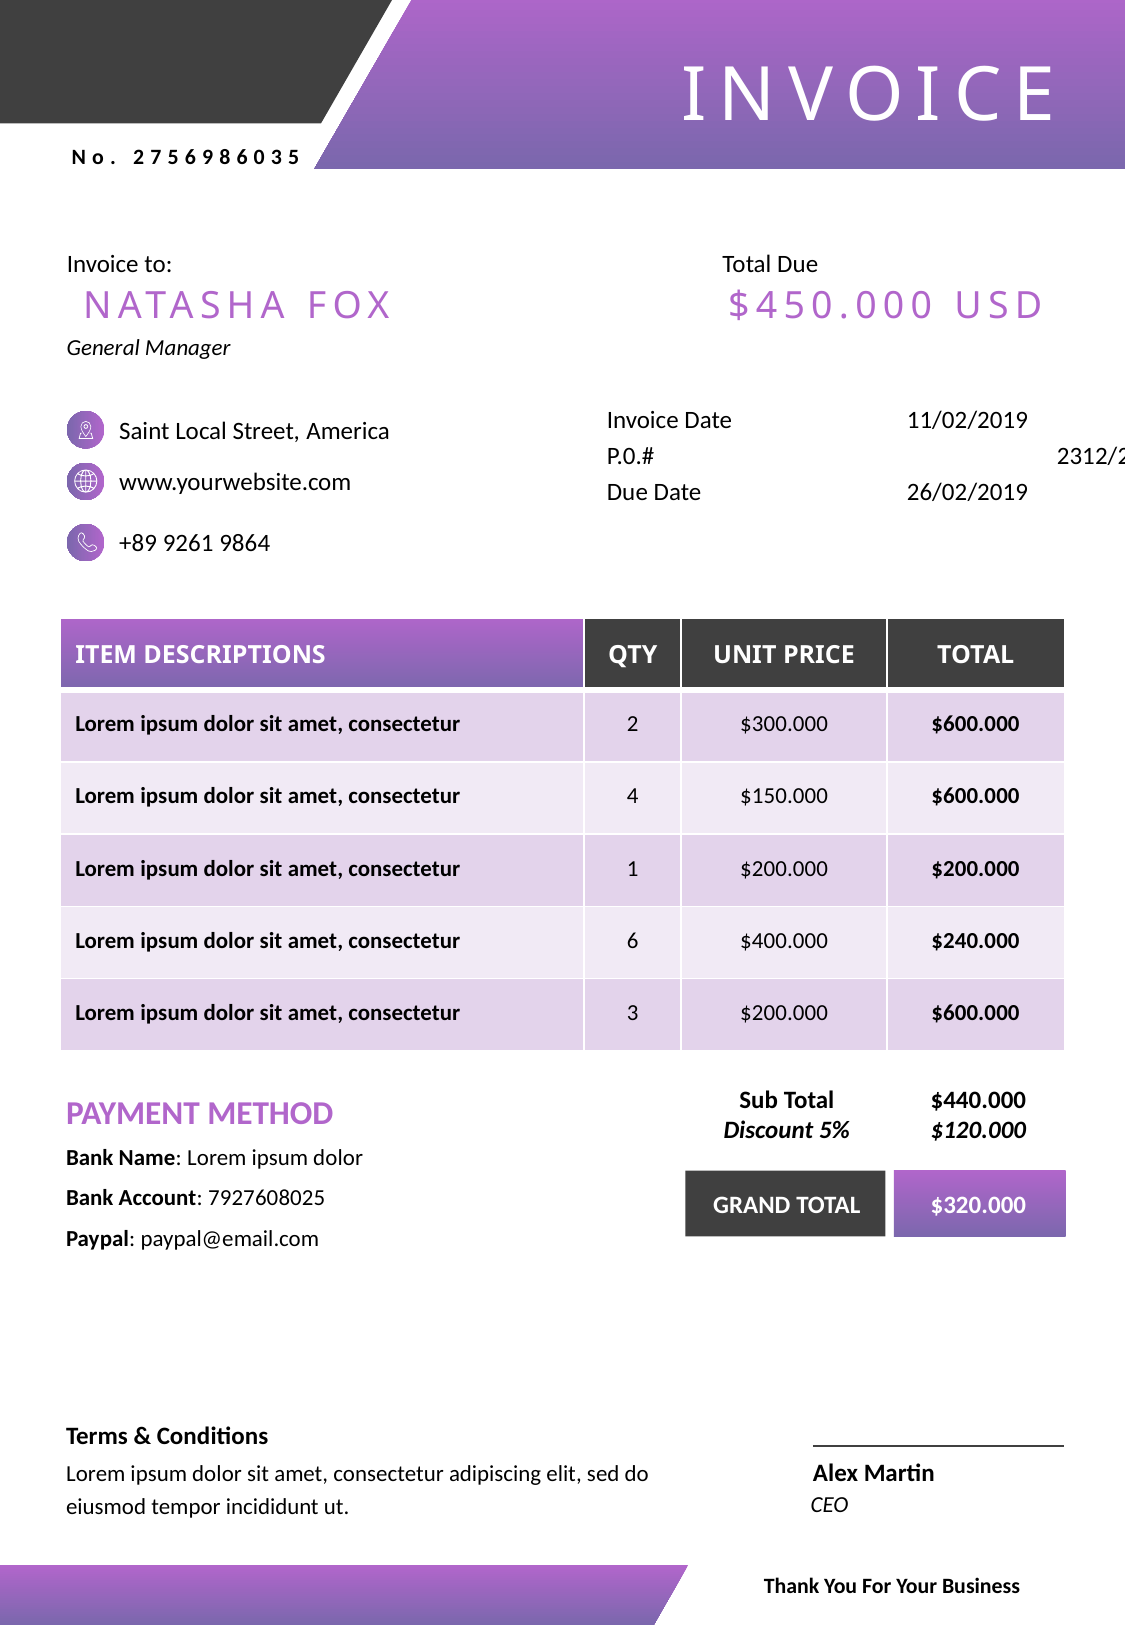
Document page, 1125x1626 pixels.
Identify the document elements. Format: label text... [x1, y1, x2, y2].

text_box Bank Account: 7927608025 [51, 1175, 426, 1216]
table_cell $200.000 [888, 835, 1064, 906]
text_box NATASHA FOX [68, 274, 405, 334]
table_cell $300.000 [682, 693, 886, 761]
text_box Sub Total Discount 5% [700, 1076, 873, 1152]
text_box INVOICE [666, 37, 1071, 143]
text_box Total Due [707, 240, 834, 286]
text_box $440.000 $120.000 [892, 1076, 1065, 1152]
text_box Bank Name: Lorem ipsum dolor [51, 1134, 426, 1175]
text_box Alex Martin [798, 1448, 956, 1494]
table_header QTY [585, 619, 680, 687]
text_box Thank You For Your Business [749, 1564, 1036, 1606]
text_box Invoice Date 11/02/2019 P.0.# 2312/2019 Due Date 26/02/2019 [592, 390, 1125, 513]
text_box Terms & Conditions [51, 1412, 393, 1457]
text_box CEO [795, 1482, 864, 1525]
table_cell $240.000 [888, 907, 1064, 978]
text_box [0, 1563, 691, 1625]
text_box $320.000 [892, 1180, 1065, 1226]
table_cell Lorem ipsum dolor sit amet, consectetur [61, 763, 583, 833]
text_box [893, 1170, 1067, 1237]
table_cell $200.000 [682, 979, 886, 1050]
table_header TOTAL [888, 619, 1064, 687]
table_cell $400.000 [682, 907, 886, 978]
table_header ITEM DESCRIPTIONS [61, 619, 583, 687]
text_box General Manager [51, 325, 246, 368]
text_box $450.000 USD [713, 274, 1058, 334]
text_box PAYMENT METHOD [51, 1084, 393, 1134]
table_cell 4 [585, 763, 680, 833]
table_cell $600.000 [888, 979, 1064, 1050]
text_box [684, 1226, 886, 1237]
table_cell $200.000 [682, 835, 886, 906]
text_box [315, 0, 1125, 171]
text_box GRAND TOTAL [681, 1180, 892, 1226]
table_cell 3 [585, 979, 680, 1050]
table_cell $600.000 [888, 763, 1064, 833]
table_cell $600.000 [888, 693, 1064, 761]
table_cell $150.000 [682, 763, 886, 833]
text_box Paypal: paypal@email.com [51, 1216, 426, 1259]
table_cell Lorem ipsum dolor sit amet, consectetur [61, 907, 583, 978]
table_cell 2 [585, 693, 680, 761]
text_box Lorem ipsum dolor sit amet, consectetur adipiscing elit, sed do eiusmod tempor incididunt ut. [51, 1445, 713, 1527]
table_cell Lorem ipsum dolor sit amet, consectetur [61, 835, 583, 906]
text_box No. 2756986035 [56, 135, 315, 177]
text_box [66, 406, 468, 565]
text_box Invoice to: [52, 240, 188, 286]
table_header UNIT PRICE [682, 619, 886, 687]
table_cell 6 [585, 907, 680, 978]
table_cell Lorem ipsum dolor sit amet, consectetur [61, 979, 583, 1050]
table_cell Lorem ipsum dolor sit amet, consectetur [61, 693, 583, 761]
text_box [684, 1170, 886, 1180]
text_box [0, 0, 394, 125]
table_cell 1 [585, 835, 680, 906]
